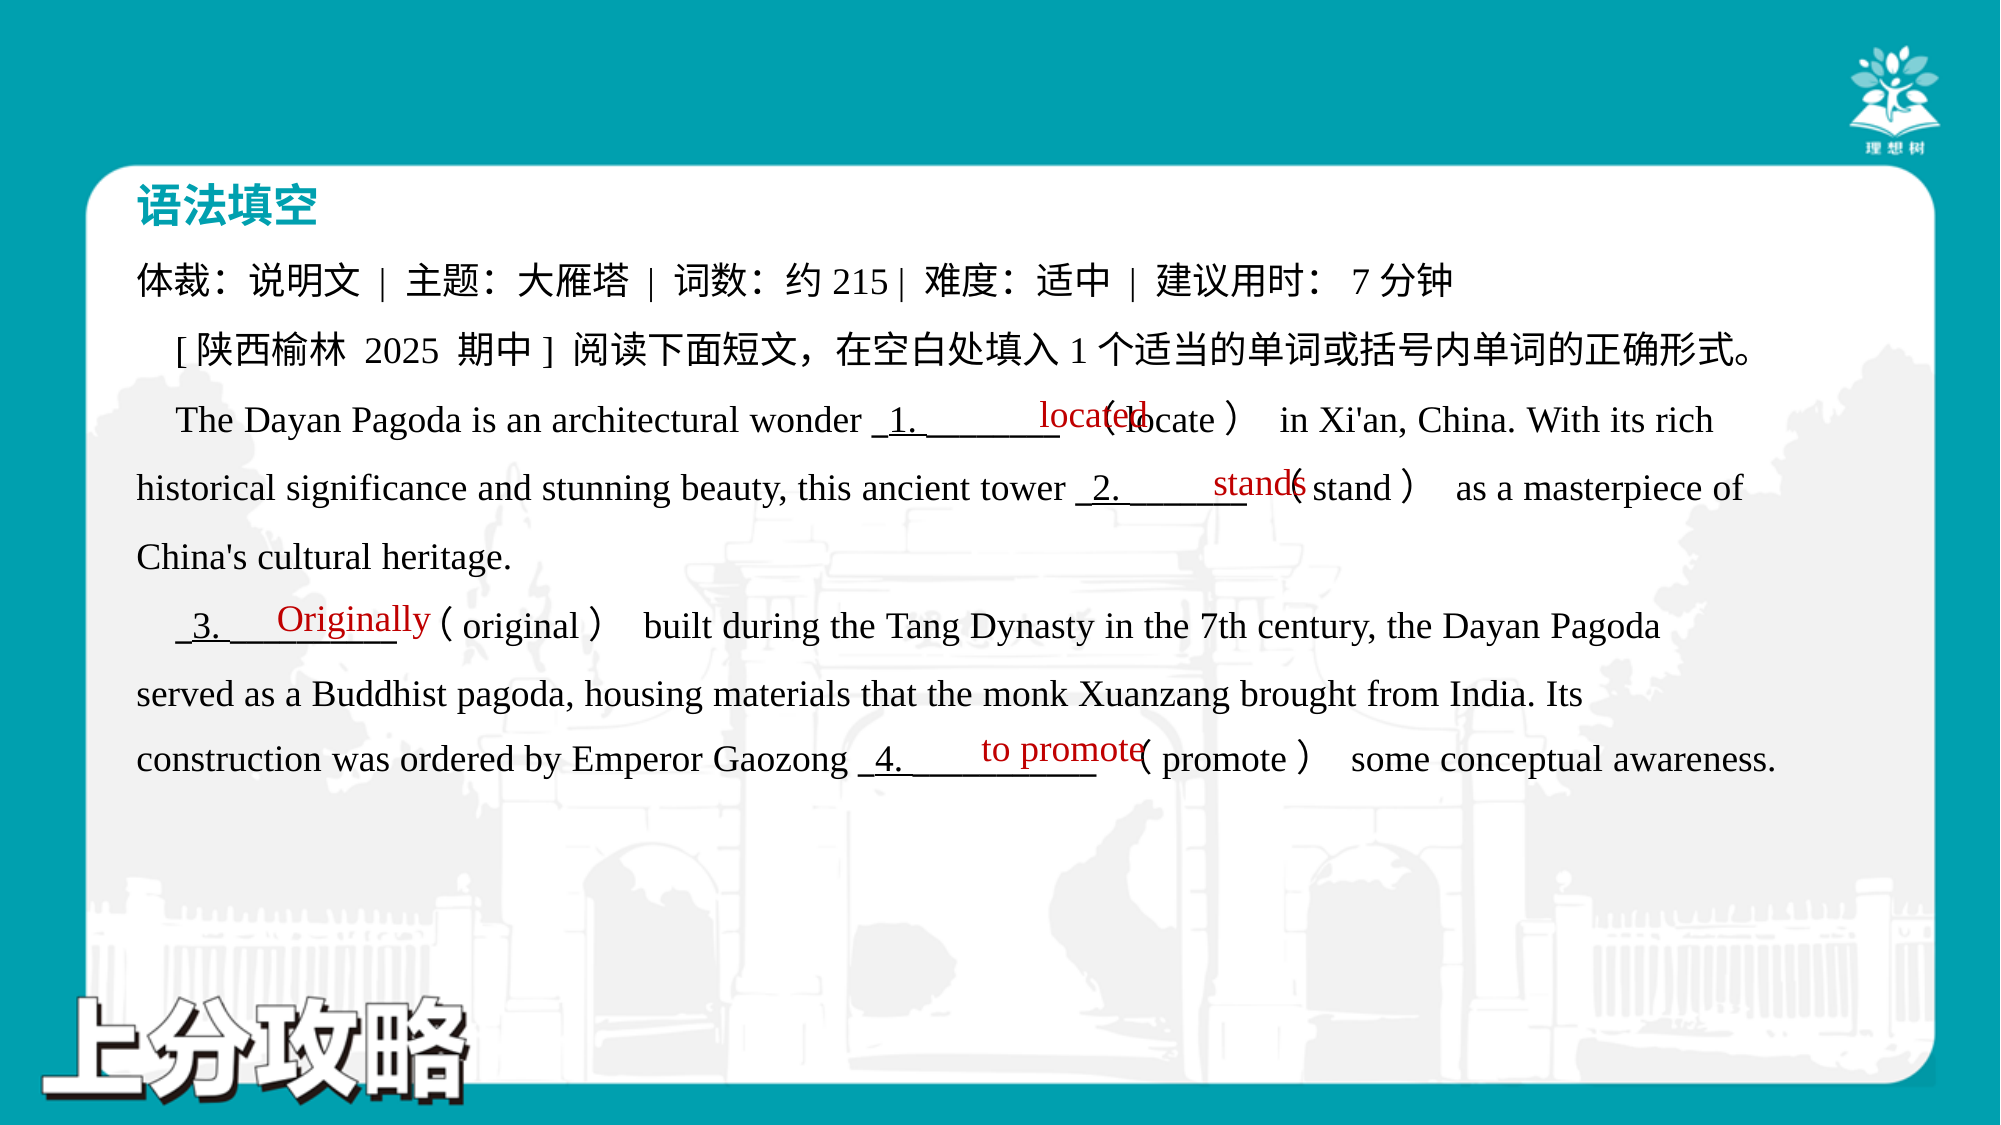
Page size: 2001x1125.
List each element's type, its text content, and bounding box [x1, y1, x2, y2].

text_box stands [1199, 434, 1321, 496]
text_box located [1025, 365, 1162, 428]
picture [0, 0, 2000, 1125]
text_box to promote [963, 704, 1164, 762]
text_box Originally [263, 570, 445, 632]
text_box 体裁：说明文 | 主题：大雁塔 | 词数：约215 | 难度：适中 | 建议用时：7分钟 [陕西榆林 2025 期中] 阅读下面短文，在空白处填入1个适当的单词或括号内单词的正确形式。 The Dayan Pagoda is an architectural wonder _1. ________ （locate） in Xi'an, China. With its rich historical significance and stunning beauty, this ancient tower _2. _______ （stand） as a masterpiece of China's cultural heritage. _3. __________ （original） built during the Tang Dynasty in the 7th century, the Dayan Pagoda served as a Buddhist pagoda, housing materials that the monk Xuanzang brought from India. Its construction was ordered by Emperor Gaozong _4. ___________ （promote） some conceptual awareness.#1.1.2 [136, 233, 1865, 772]
text_box 语法填空 [136, 176, 1865, 232]
